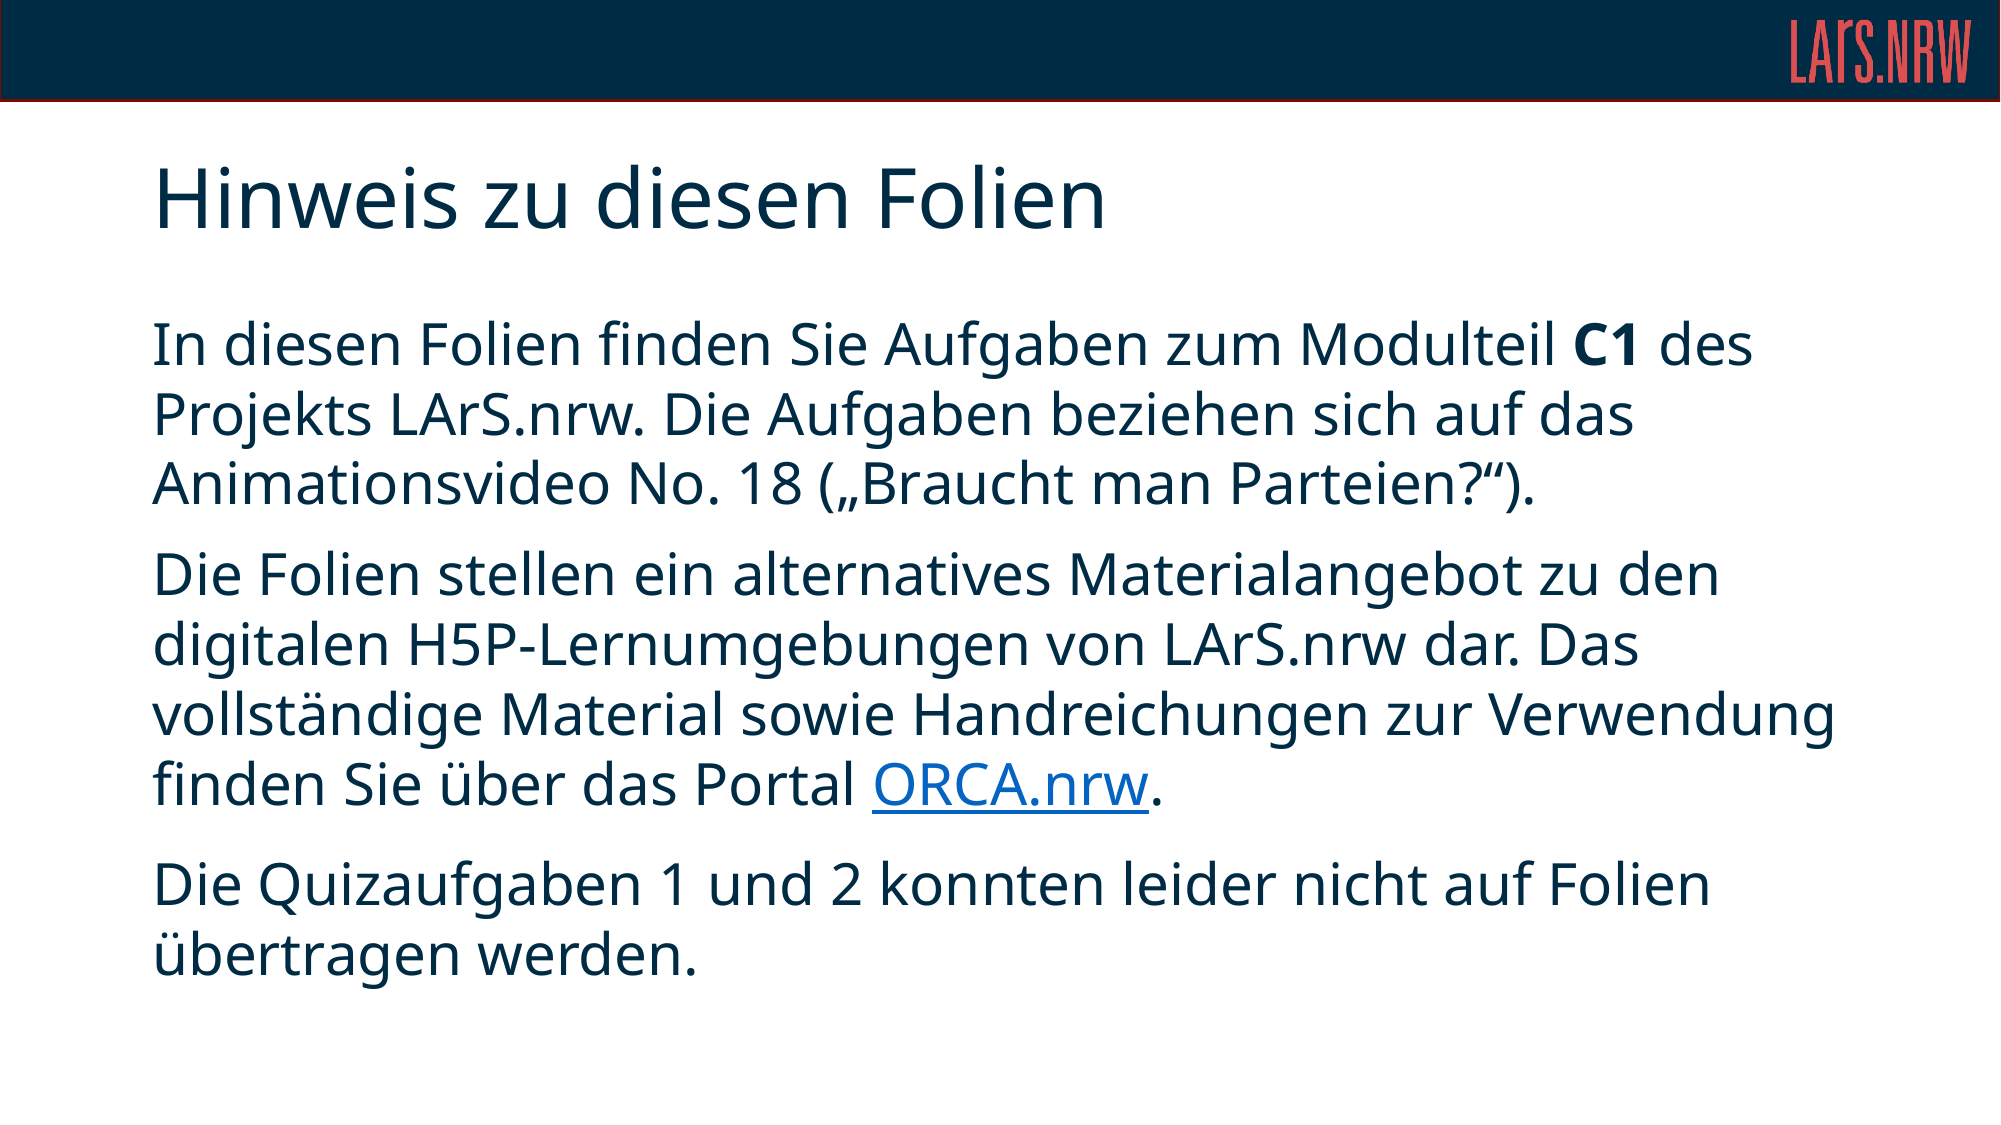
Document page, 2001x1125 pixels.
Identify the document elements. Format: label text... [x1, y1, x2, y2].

title Hinweis zu diesen Folien [137, 126, 1863, 278]
list In diesen Folien finden Sie Aufgaben zum Modulteil C1 des Projekts LArS.nrw. Die Aufgaben beziehen sich auf das Animationsvideo No. 18 („Braucht man Parteien?“). Die Folien stellen ein alternatives Materialangebot zu den digitalen H5P-Lernumgebungen von LArS.nrw dar. Das vollständige Material sowie Handreichungen zur Verwendung finden Sie über das Portal ORCA.nrw. Die Quizaufgaben 1 und 2 konnten leider nicht auf Folien übertragen werden. [137, 299, 1863, 1014]
picture [1773, 6, 1977, 99]
